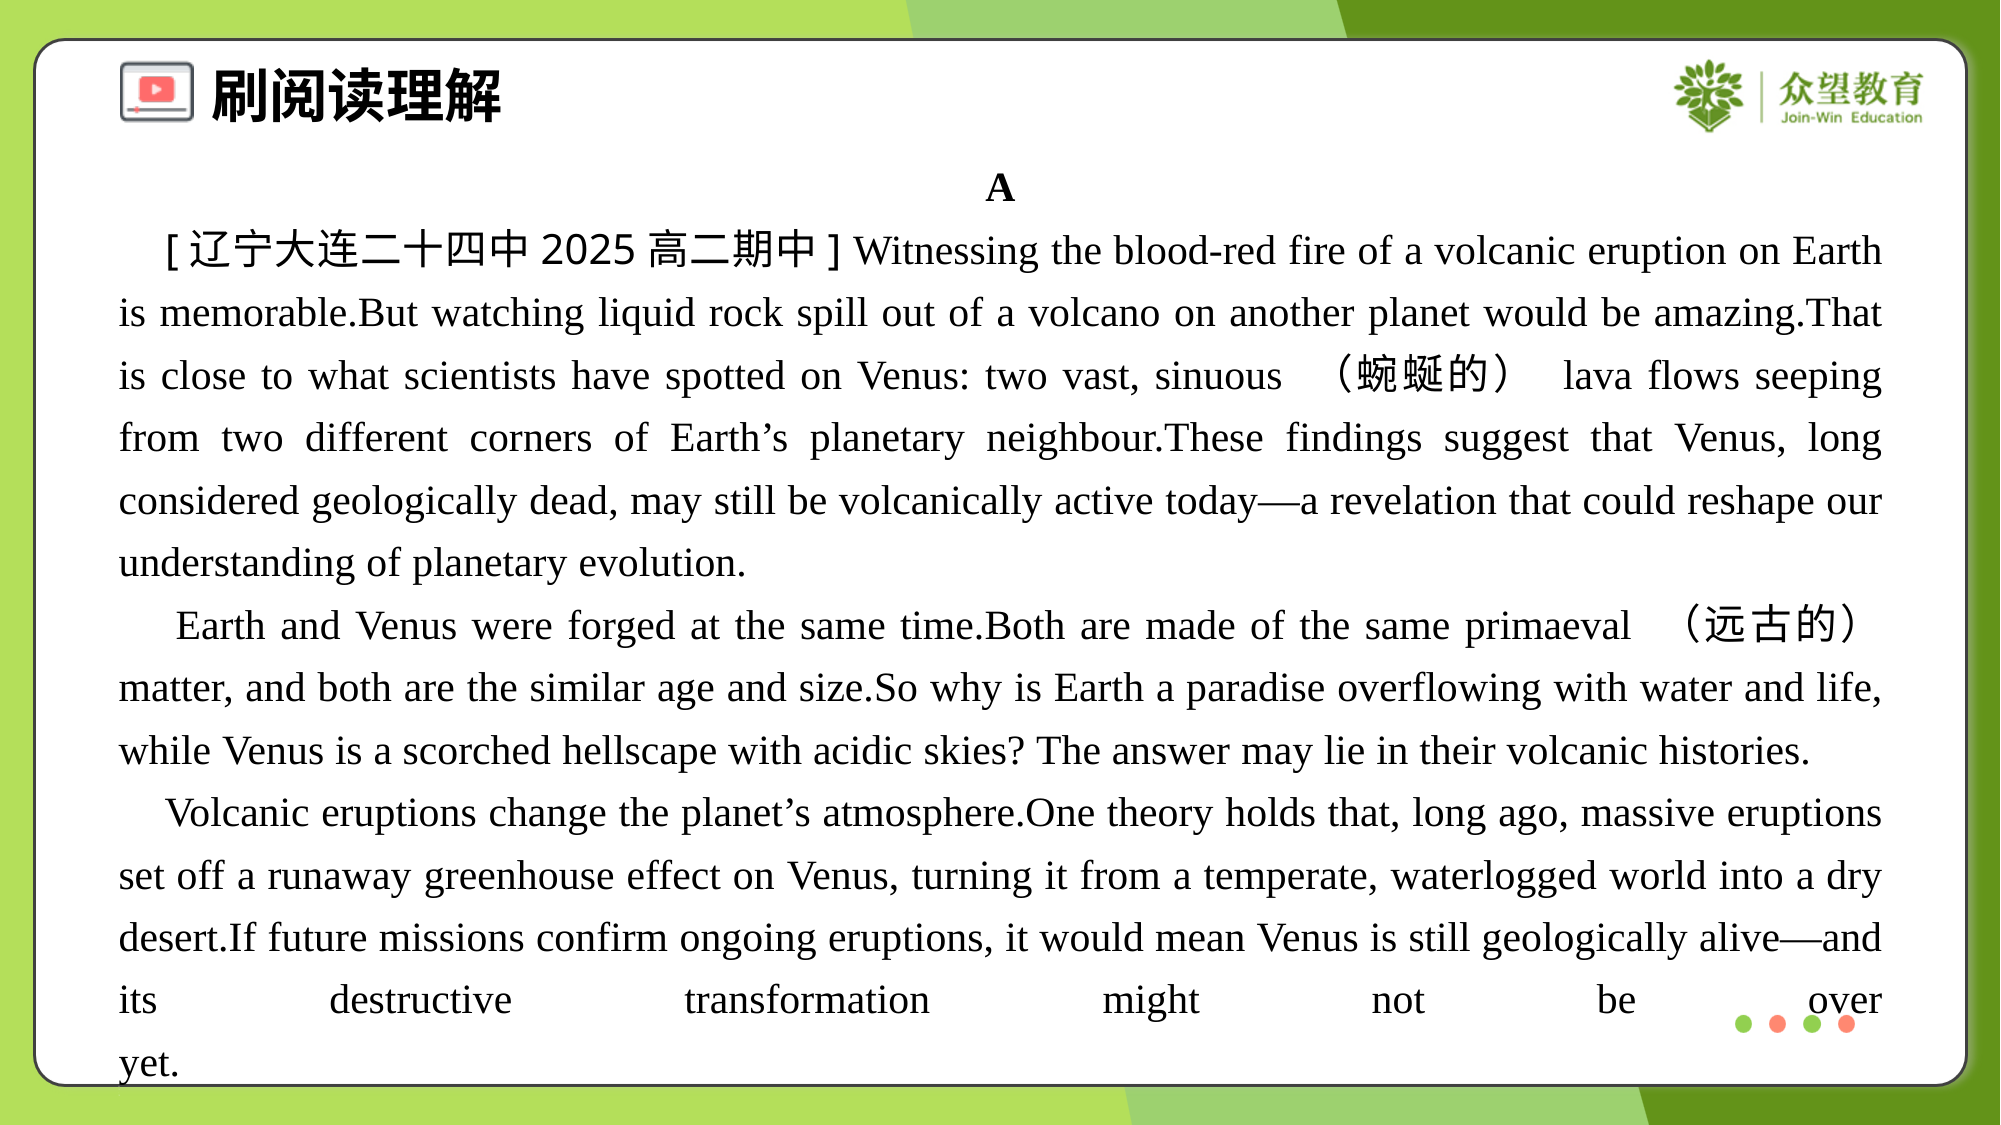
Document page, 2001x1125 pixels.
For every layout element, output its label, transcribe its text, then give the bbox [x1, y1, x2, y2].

text_box A [辽宁大连二十四中2025高二期中] Witnessing the blood-red fire of a volcanic eruption on Earth is memorable.But watching liquid rock spill out of a volcano on another planet would be amazing.That is close to what scientists have spotted on Venus: two vast, sinuous （蜿蜒的） lava flows seeping from two different corners of Earth’s planetary neighbour.These findings suggest that Venus, long considered geologically dead, may still be volcanically active today—a revelation that could reshape our understanding of planetary evolution. Earth and Venus were forged at the same time.Both are made of the same primaeval （远古的） matter, and both are the similar age and size.So why is Earth a paradise overflowing with water and life, while Venus is a scorched hellscape with acidic skies? The answer may lie in their volcanic histories. Volcanic eruptions change the planet’s atmosphere.One theory holds that, long ago, massive eruptions set off a runaway greenhouse effect on Venus, turning it from a temperate, waterlogged world into a dry desert.If future missions confirm ongoing eruptions, it would mean Venus is still geologically alive—and its destructive transformation might not be over yet.#1.3 [118, 147, 1883, 1079]
picture [0, 0, 2000, 1125]
